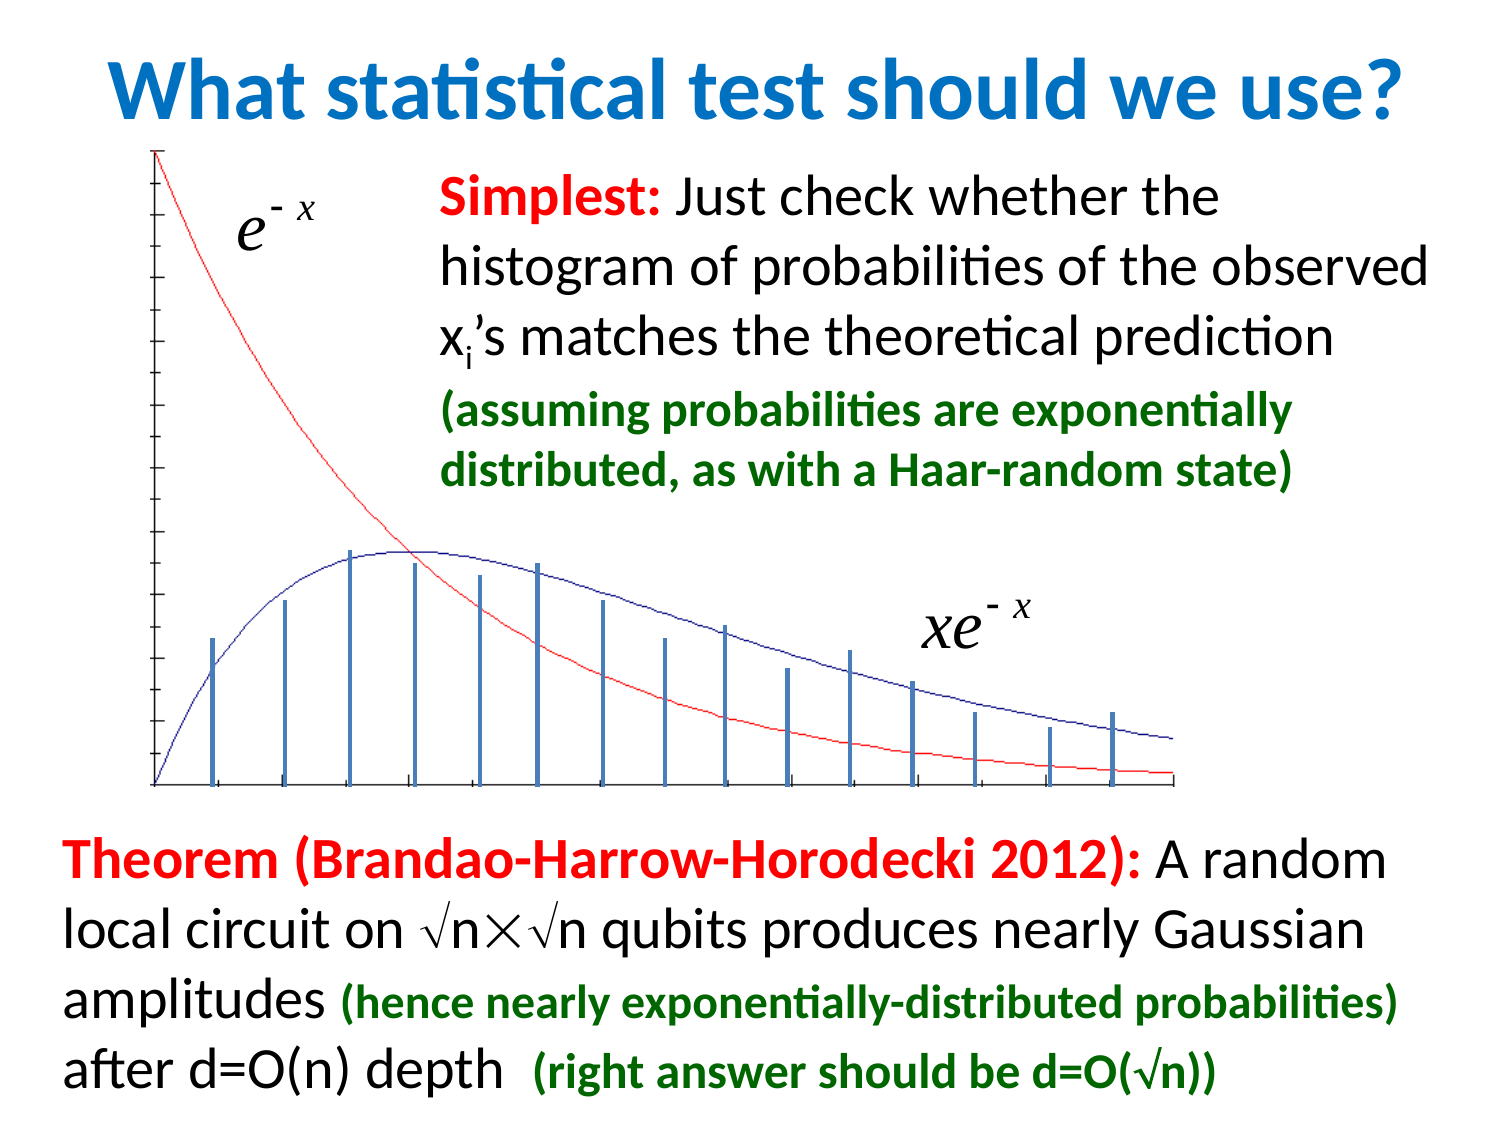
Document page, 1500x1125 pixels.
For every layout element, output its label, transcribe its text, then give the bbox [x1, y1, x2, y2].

text_box Simplest: Just check whether the histogram of probabilities of the observed xi’s matches the theoretical prediction (assuming probabilities are exponentially distributed, as with a Haar-random state) [1180, 149, 1450, 504]
text_box What statistical test should we use? [49, 24, 1463, 145]
text_box Theorem (Brandao-Harrow-Horodecki 2012): A random local circuit on nn qubits produces nearly Gaussian amplitudes (hence nearly exponentially-distributed probabilities) after d=O(n) depth (right answer should be d=O(n)) [48, 812, 1474, 1108]
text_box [149, 149, 1180, 787]
